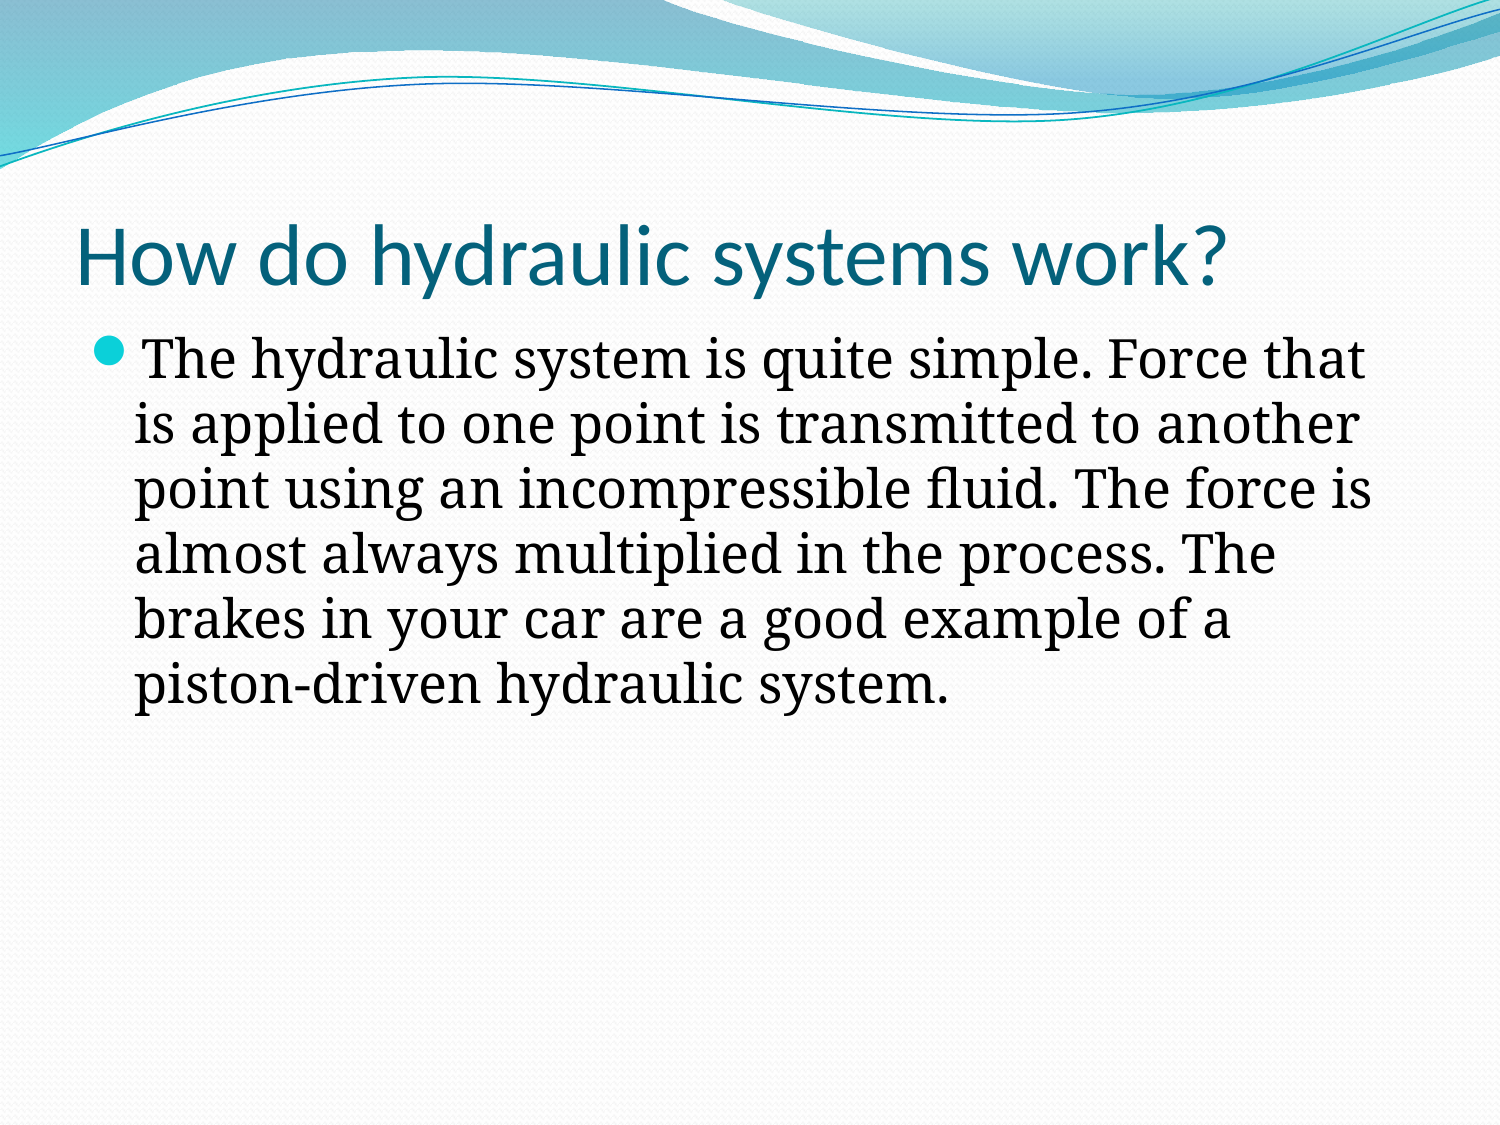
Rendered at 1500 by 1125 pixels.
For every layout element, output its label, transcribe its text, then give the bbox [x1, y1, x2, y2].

list The hydraulic system is quite simple. Force that is applied to one point is transmitted to another point using an incompressible fluid. The force is almost always multiplied in the process. The brakes in your car are a good example of a piston-driven hydraulic system. [75, 317, 1425, 1038]
title How do hydraulic systems work? [75, 115, 1425, 303]
